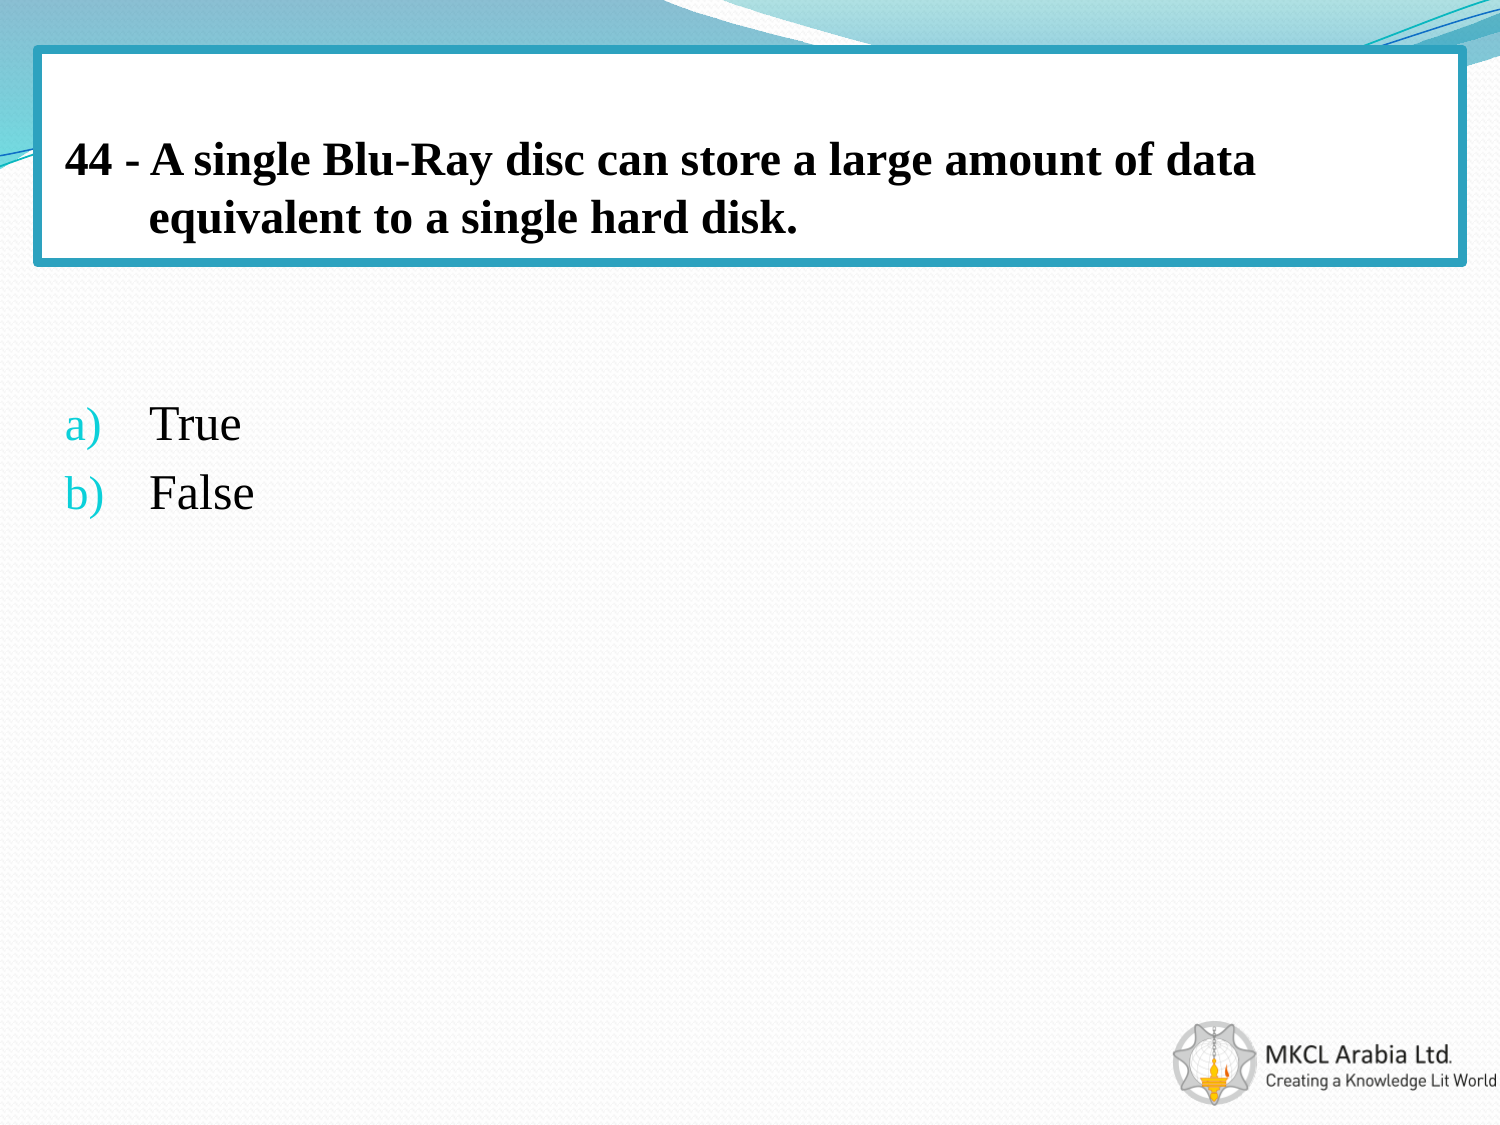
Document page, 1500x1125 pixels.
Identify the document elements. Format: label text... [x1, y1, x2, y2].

picture [1172, 1021, 1496, 1106]
title 44 - A single Blu-Ray disc can store a large amount of data equivalent to a single hard disk. [50, 62, 1400, 250]
list True False [50, 312, 1400, 1033]
